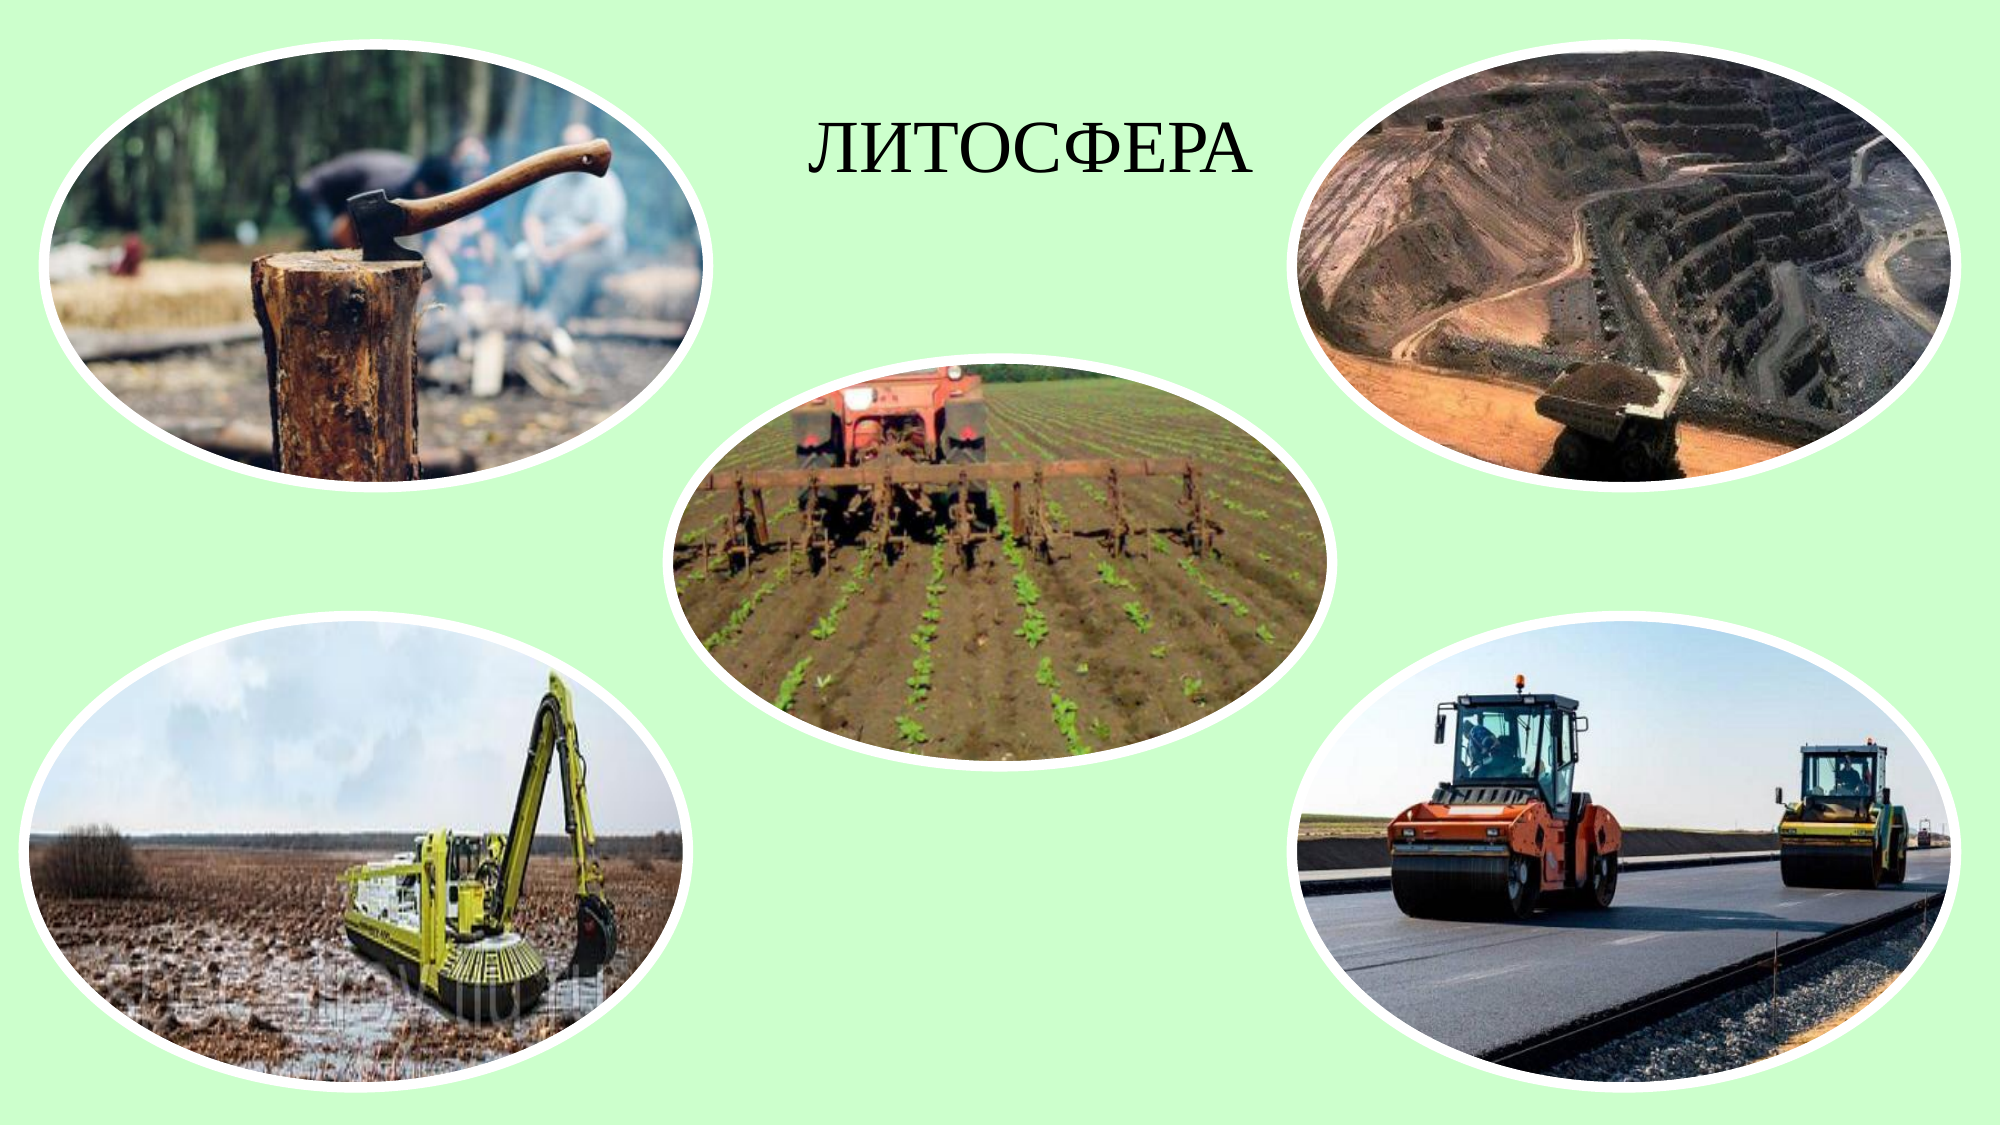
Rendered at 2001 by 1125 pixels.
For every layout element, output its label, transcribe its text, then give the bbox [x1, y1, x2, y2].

text_box ЛИТОСФЕРА [793, 90, 1291, 196]
picture [23, 44, 1957, 1088]
